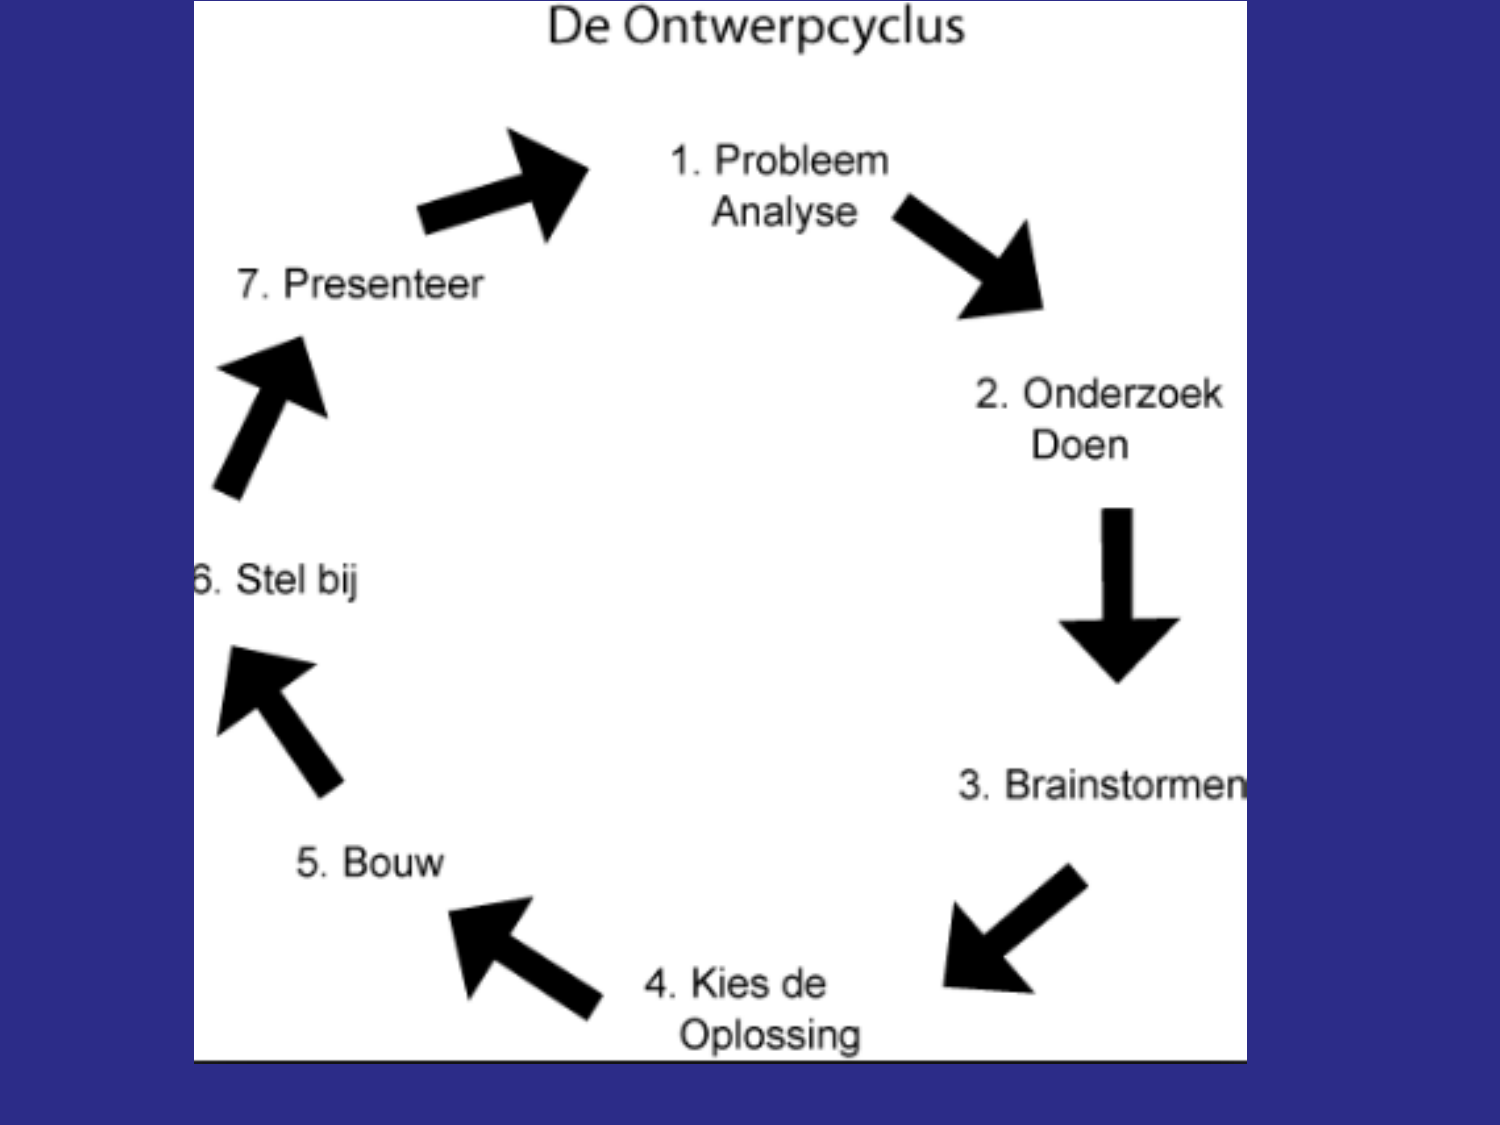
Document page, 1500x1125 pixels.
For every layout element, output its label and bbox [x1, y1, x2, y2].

picture [194, 1, 1247, 1064]
